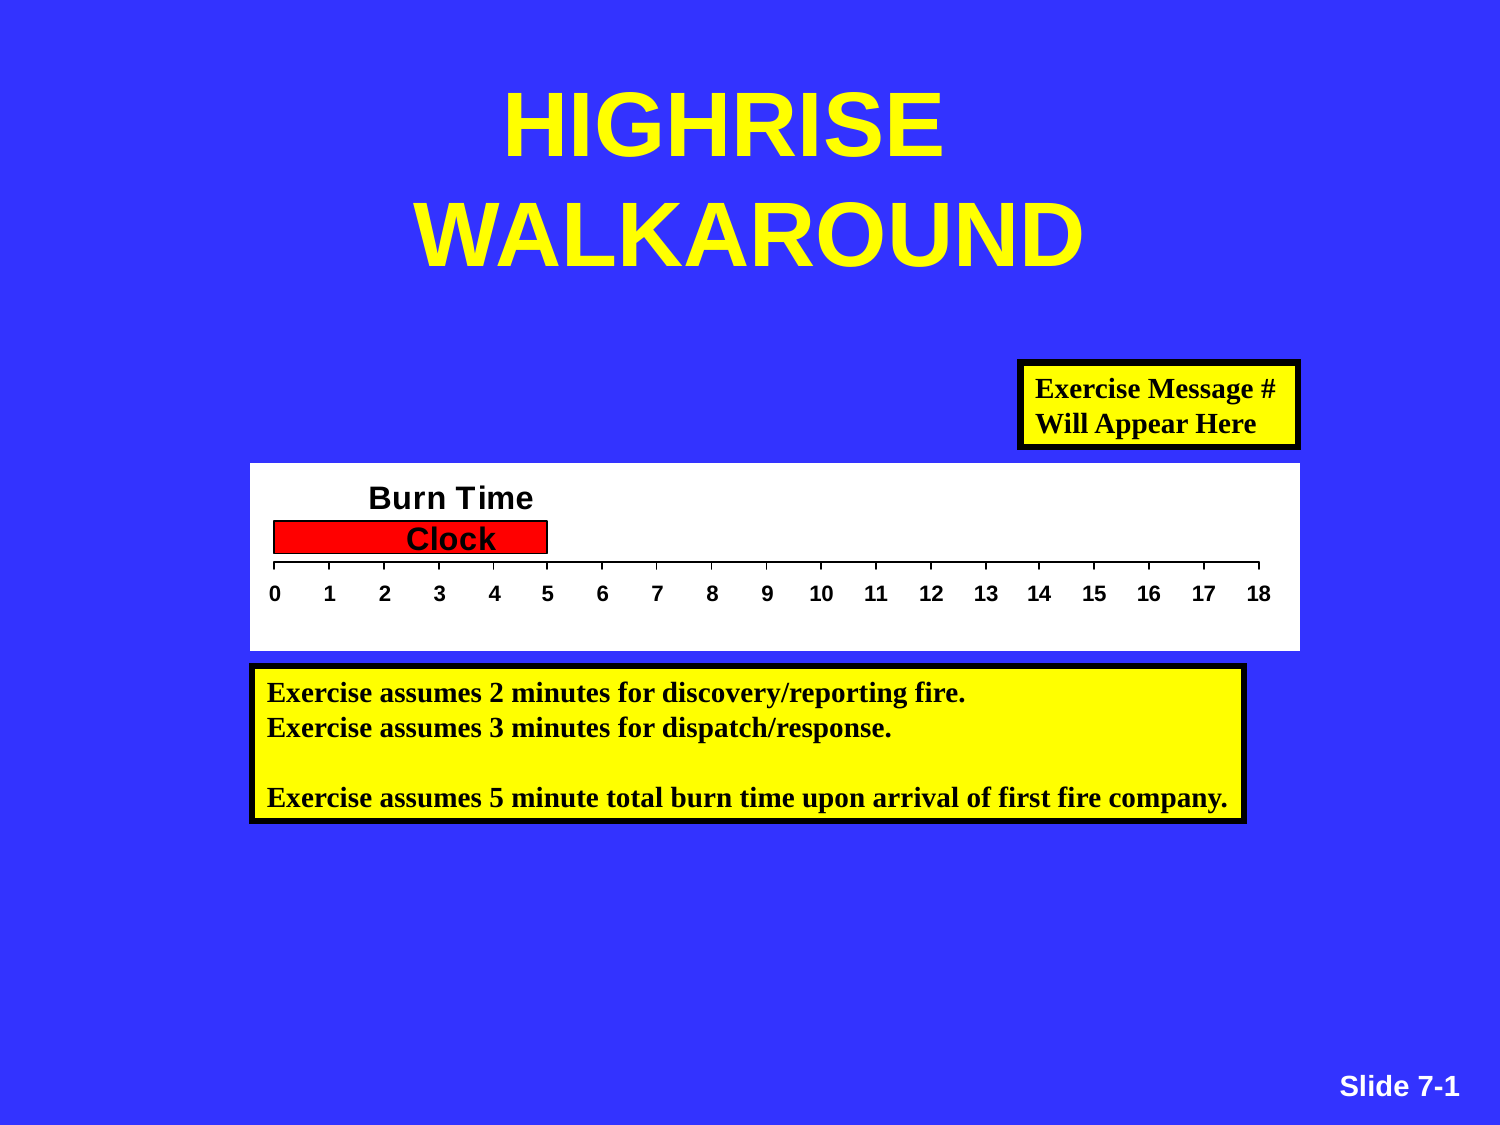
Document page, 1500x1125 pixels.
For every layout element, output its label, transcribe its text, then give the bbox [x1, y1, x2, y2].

text_box Exercise assumes 2 minutes for discovery/reporting fire. Exercise assumes 3 minutes for dispatch/response. Exercise assumes 5 minute total burn time upon arrival of first fire company. [252, 666, 1244, 821]
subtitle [249, 462, 1301, 652]
text_box Exercise Message # Will Appear Here [1020, 362, 1299, 448]
title HIGHRISE WALKAROUND [112, 37, 1388, 313]
slide_number Slide 7-143 [1124, 1059, 1476, 1125]
